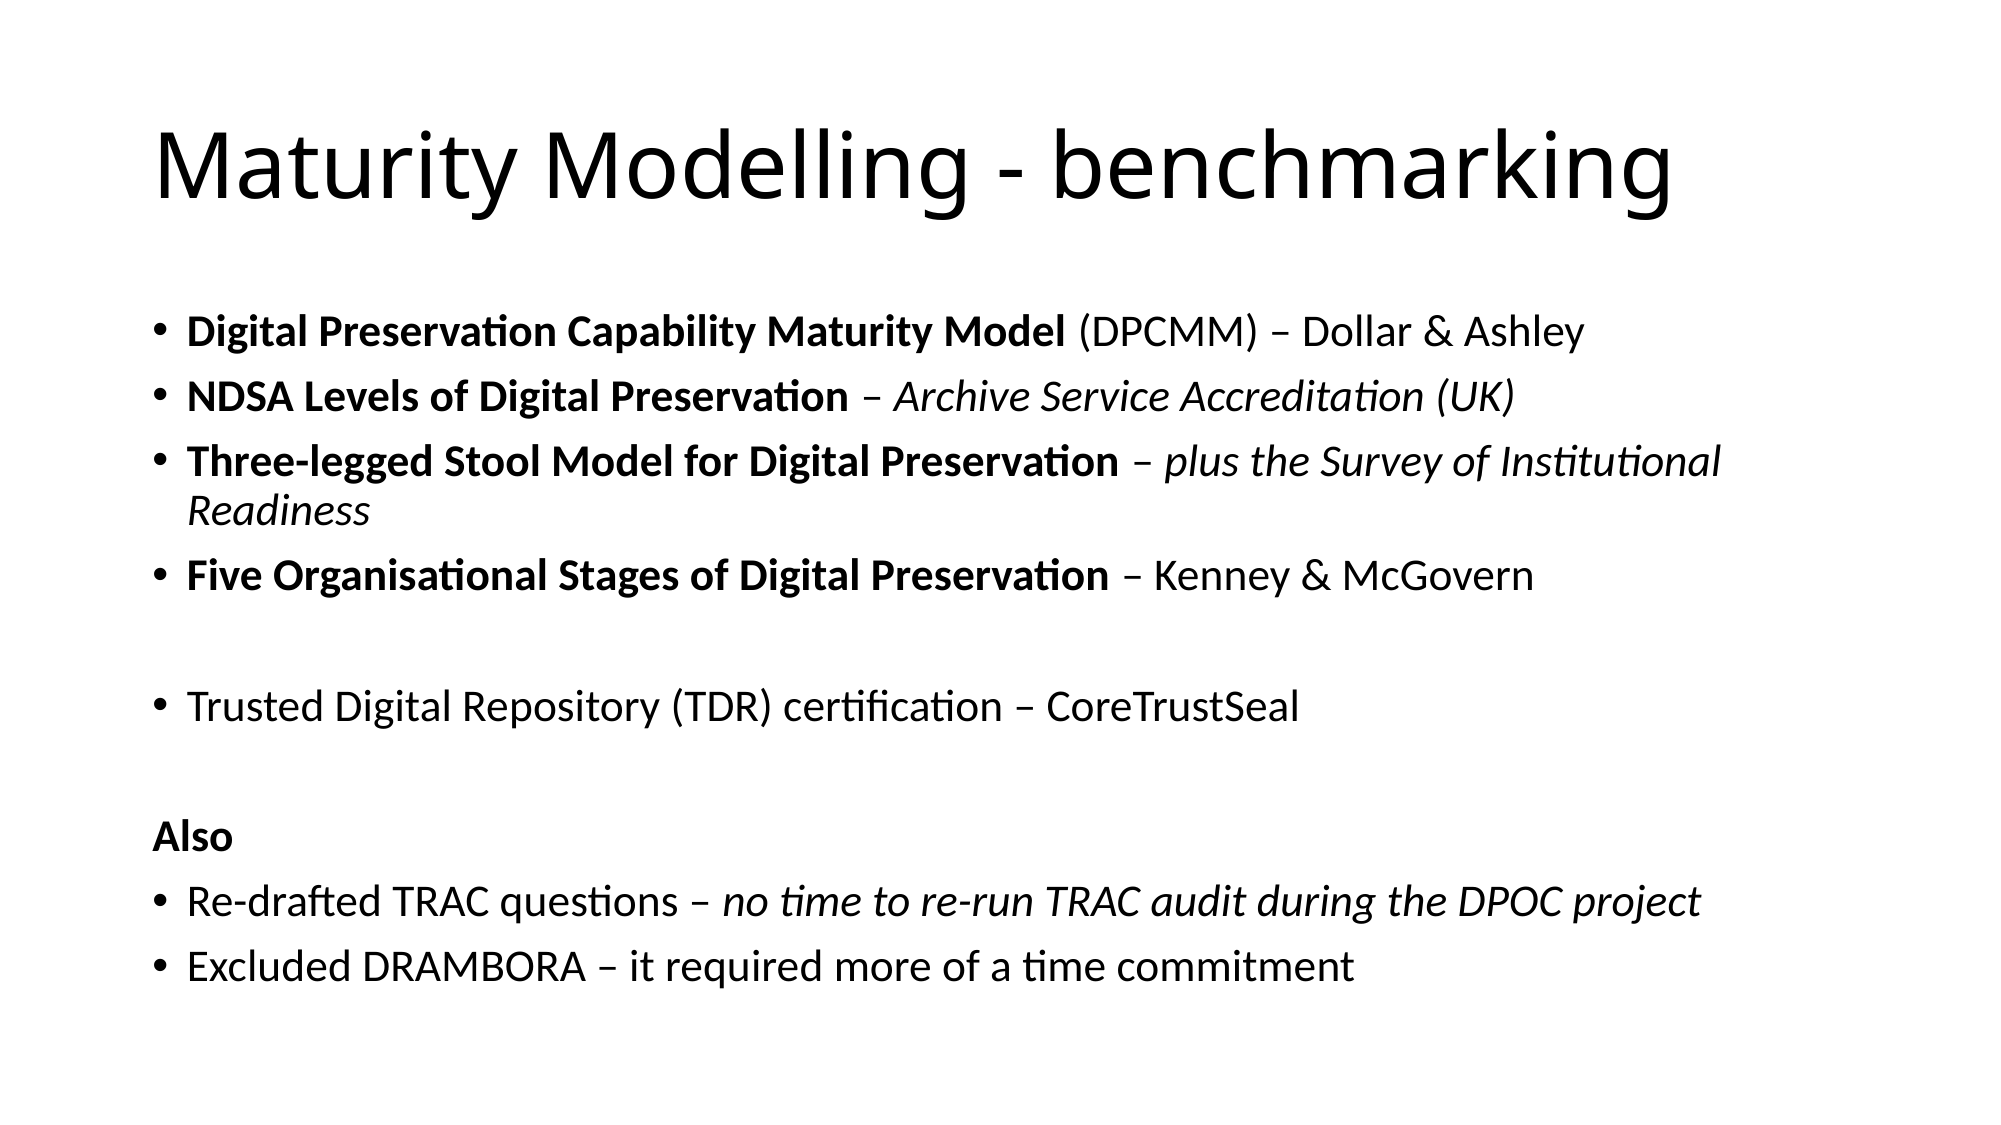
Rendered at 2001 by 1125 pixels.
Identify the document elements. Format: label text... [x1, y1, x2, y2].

list Digital Preservation Capability Maturity Model (DPCMM) – Dollar & Ashley NDSA Levels of Digital Preservation – Archive Service Accreditation (UK) Three-legged Stool Model for Digital Preservation – plus the Survey of Institutional Readiness Five Organisational Stages of Digital Preservation – Kenney & McGovern Trusted Digital Repository (TDR) certification – CoreTrustSeal Also Re-drafted TRAC questions – no time to re-run TRAC audit during the DPOC project Excluded DRAMBORA – it required more of a time commitment [137, 299, 1863, 1014]
title Maturity Modelling - benchmarking [137, 59, 1863, 278]
